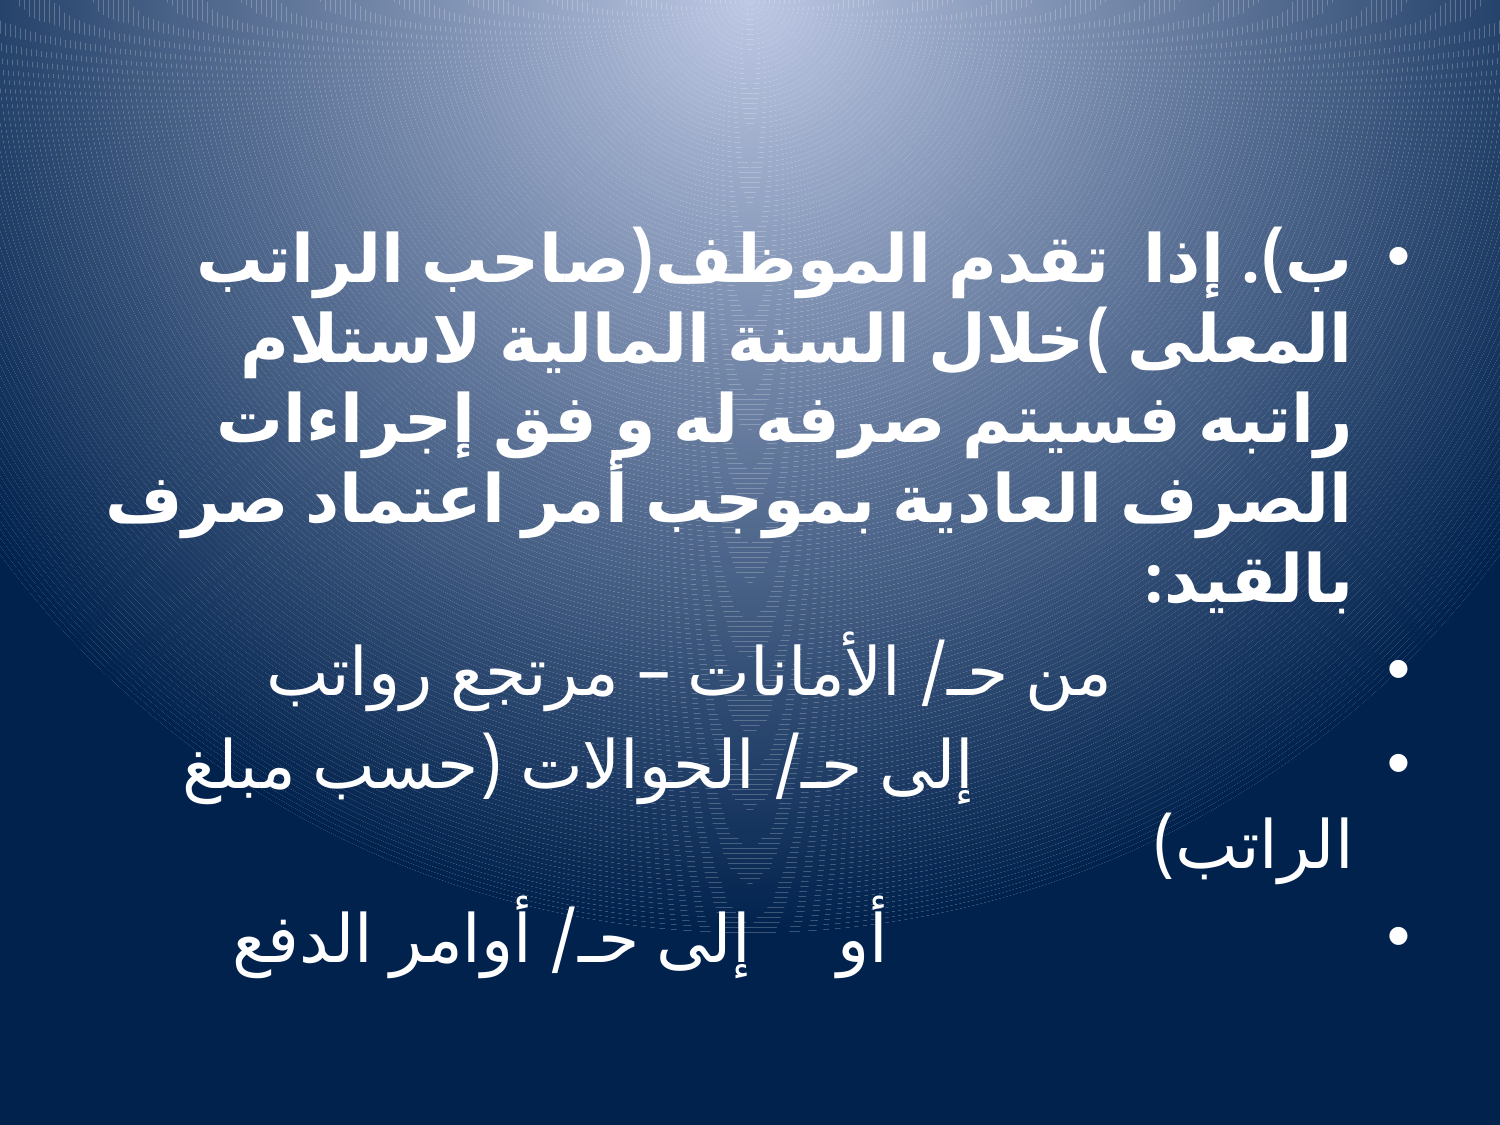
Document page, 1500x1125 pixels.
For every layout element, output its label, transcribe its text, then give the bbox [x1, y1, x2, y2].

list ب). إذا تقدم الموظف(صاحب الراتب المعلى )خلال السنة المالية لاستلام راتبه فسيتم صرفه له و فق إجراءات الصرف العادية بموجب أمر اعتماد صرف بالقيد: من حـ/ الأمانات – مرتجع رواتب إلى حـ/ الحوالات (حسب مبلغ الراتب) أو إلى حـ/ أوامر الدفع [75, 208, 1425, 1005]
